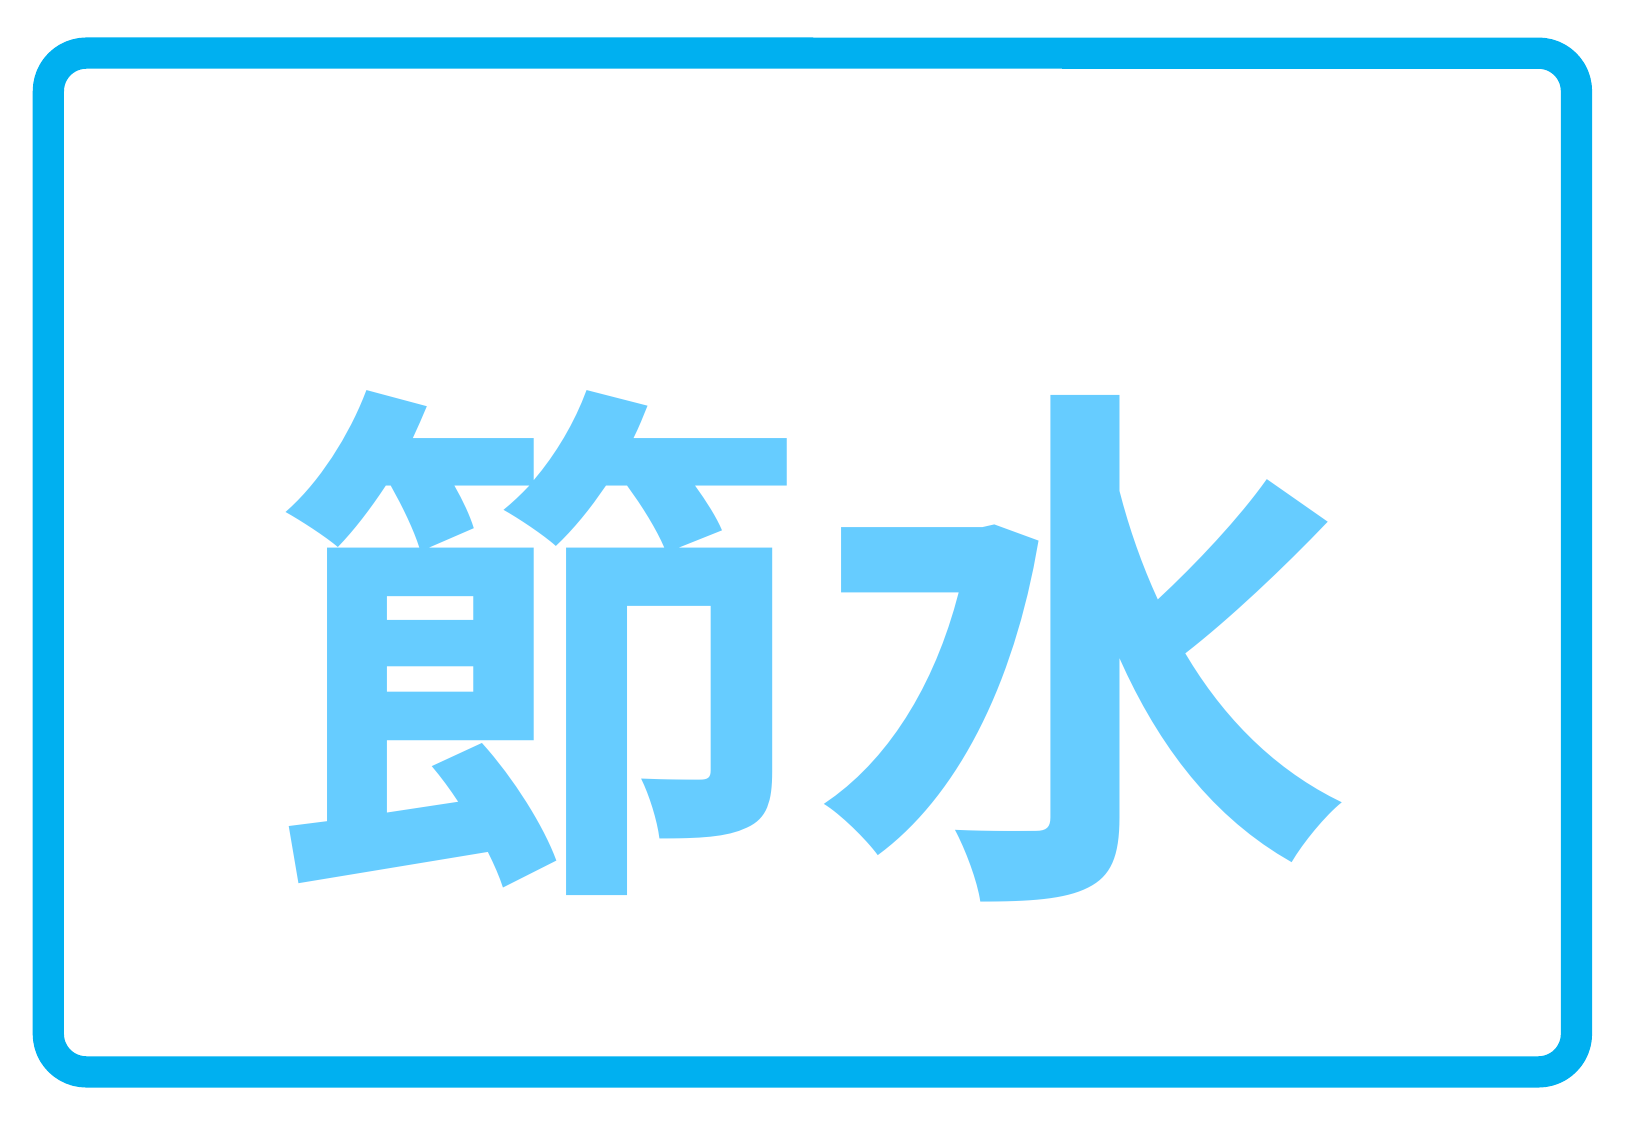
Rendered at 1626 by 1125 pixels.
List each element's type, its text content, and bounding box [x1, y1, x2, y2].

text_box [46, 50, 1579, 306]
text_box [46, 969, 1579, 1075]
text_box 節水 [0, 306, 1625, 969]
